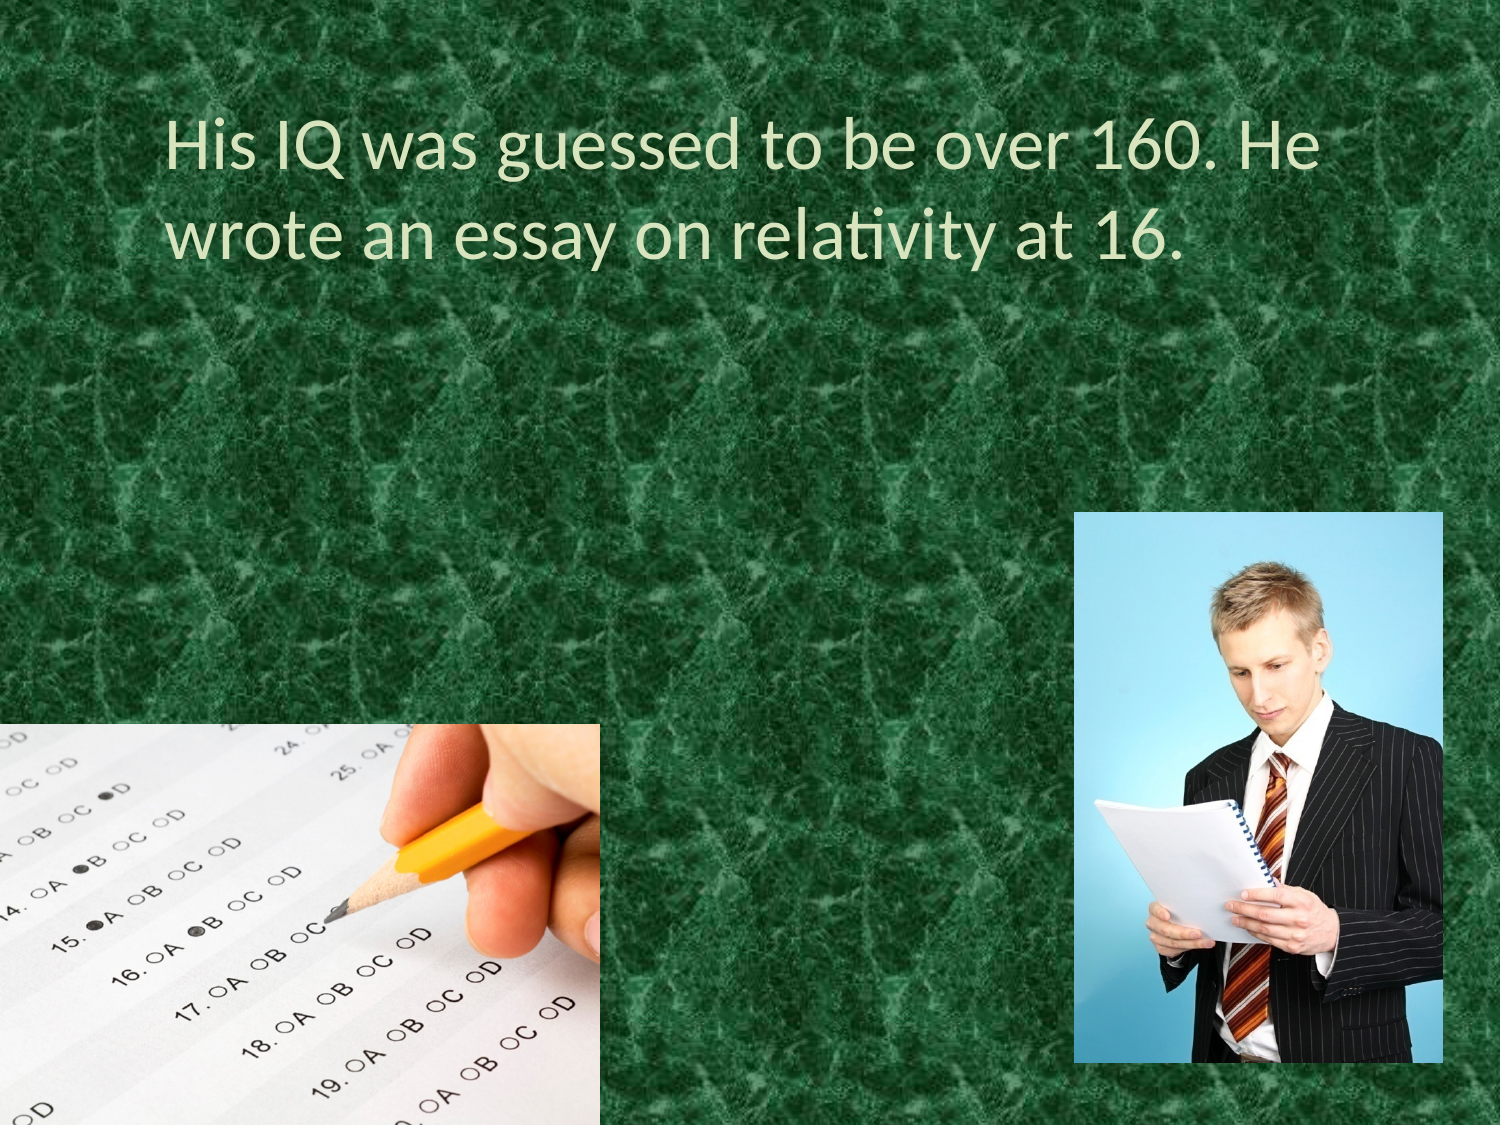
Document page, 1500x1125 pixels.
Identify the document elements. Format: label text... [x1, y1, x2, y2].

text_box His IQ was guessed to be over 160. He wrote an essay on relativity at 16. [149, 87, 1350, 283]
picture [0, 0, 1500, 1125]
